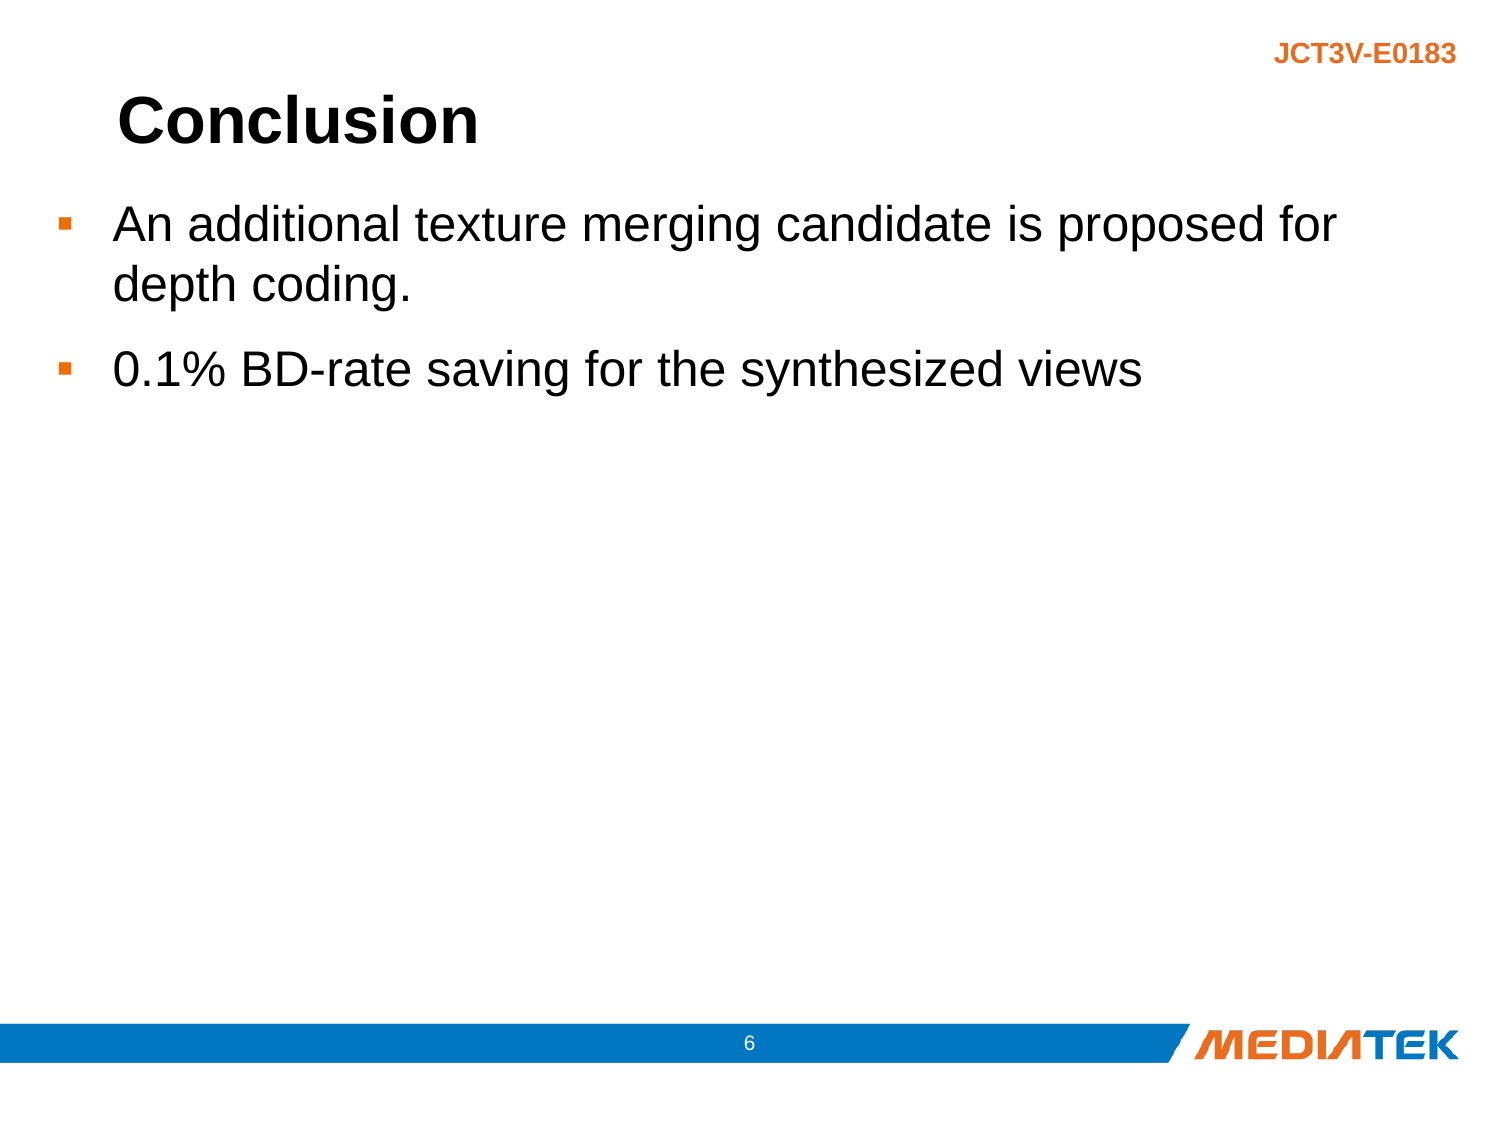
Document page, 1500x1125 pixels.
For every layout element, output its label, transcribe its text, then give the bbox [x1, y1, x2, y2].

slide_number 5 [711, 1022, 789, 1090]
picture [0, 1023, 711, 1063]
list An additional texture merging candidate is proposed for depth coding. 0.1% BD-rate saving for the synthesized views [41, 184, 1459, 998]
picture [789, 1023, 1459, 1063]
title Conclusion [101, 62, 1425, 172]
